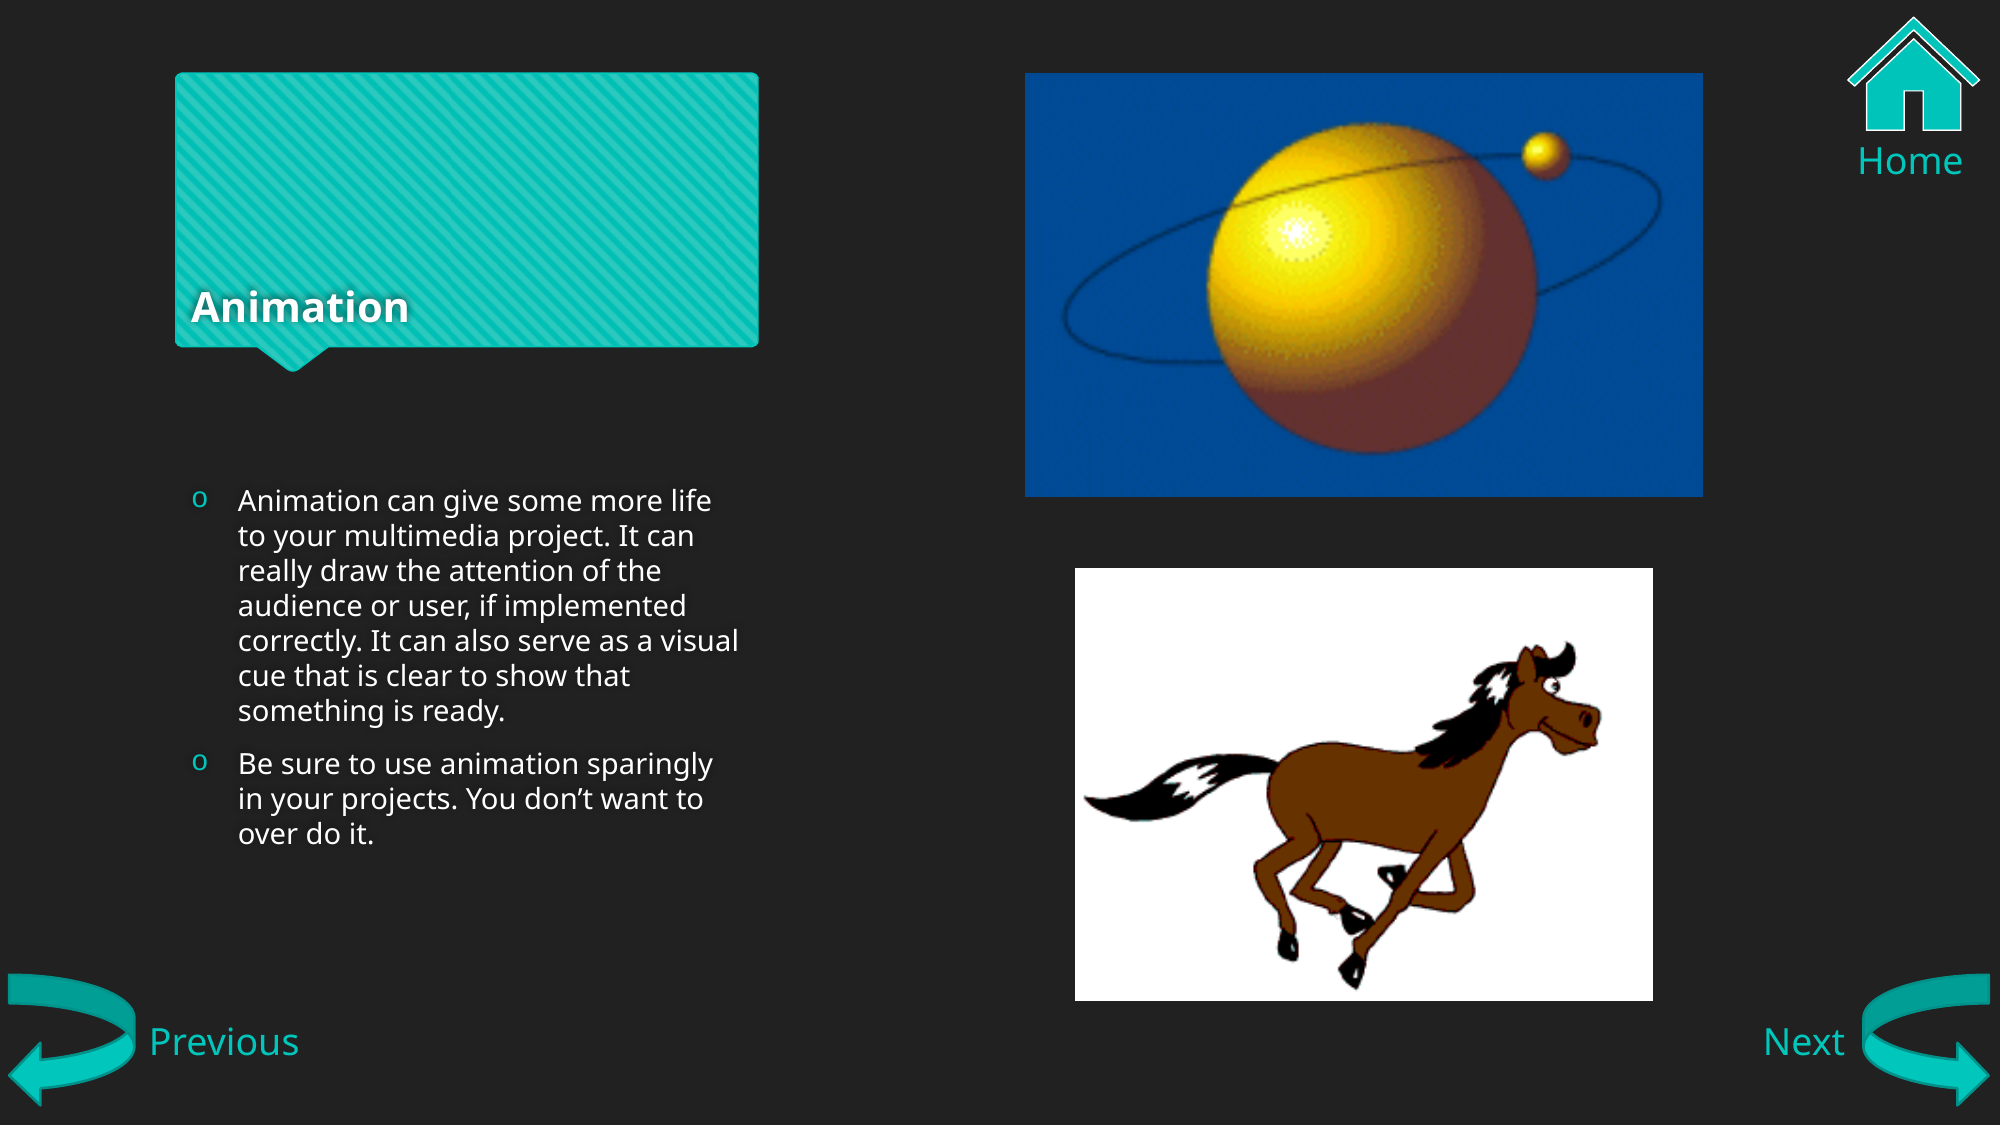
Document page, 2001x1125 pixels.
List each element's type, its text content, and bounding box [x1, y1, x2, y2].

picture [1838, 0, 1989, 149]
title Animation [176, 73, 758, 339]
text_box Next [1748, 1010, 1864, 1071]
list Animation can give some more life to your multimedia project. It can really draw the attention of the audience or user, if implemented correctly. It can also serve as a visual cue that is clear to show that something is ready. Be sure to use animation sparingly in your projects. You don’t want to over do it. [176, 370, 758, 962]
text_box Home [1842, 149, 1985, 190]
picture [1074, 568, 1653, 1002]
text_box Previous [134, 1010, 322, 1071]
text_box [1864, 973, 1991, 1107]
text_box [7, 973, 134, 1107]
picture [1025, 72, 1703, 497]
